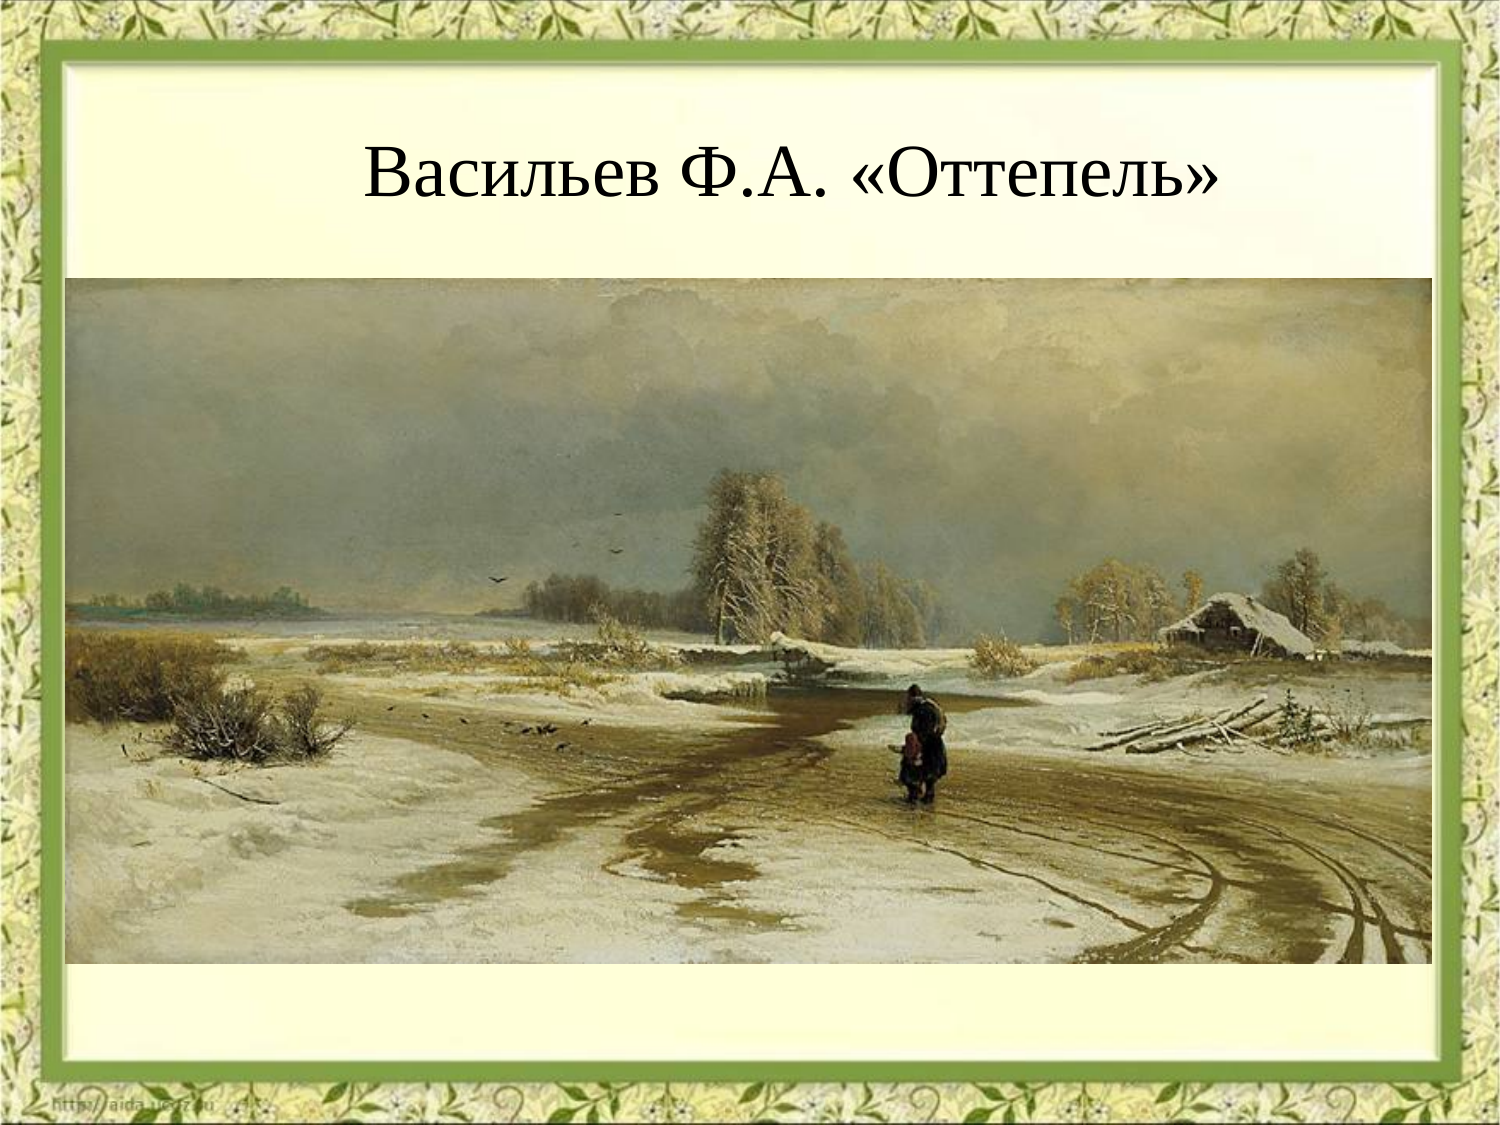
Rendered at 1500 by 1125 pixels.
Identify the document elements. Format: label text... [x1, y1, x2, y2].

picture [0, 0, 1500, 1125]
text_box Васильев Ф.А. «Оттепель» [349, 113, 1238, 219]
